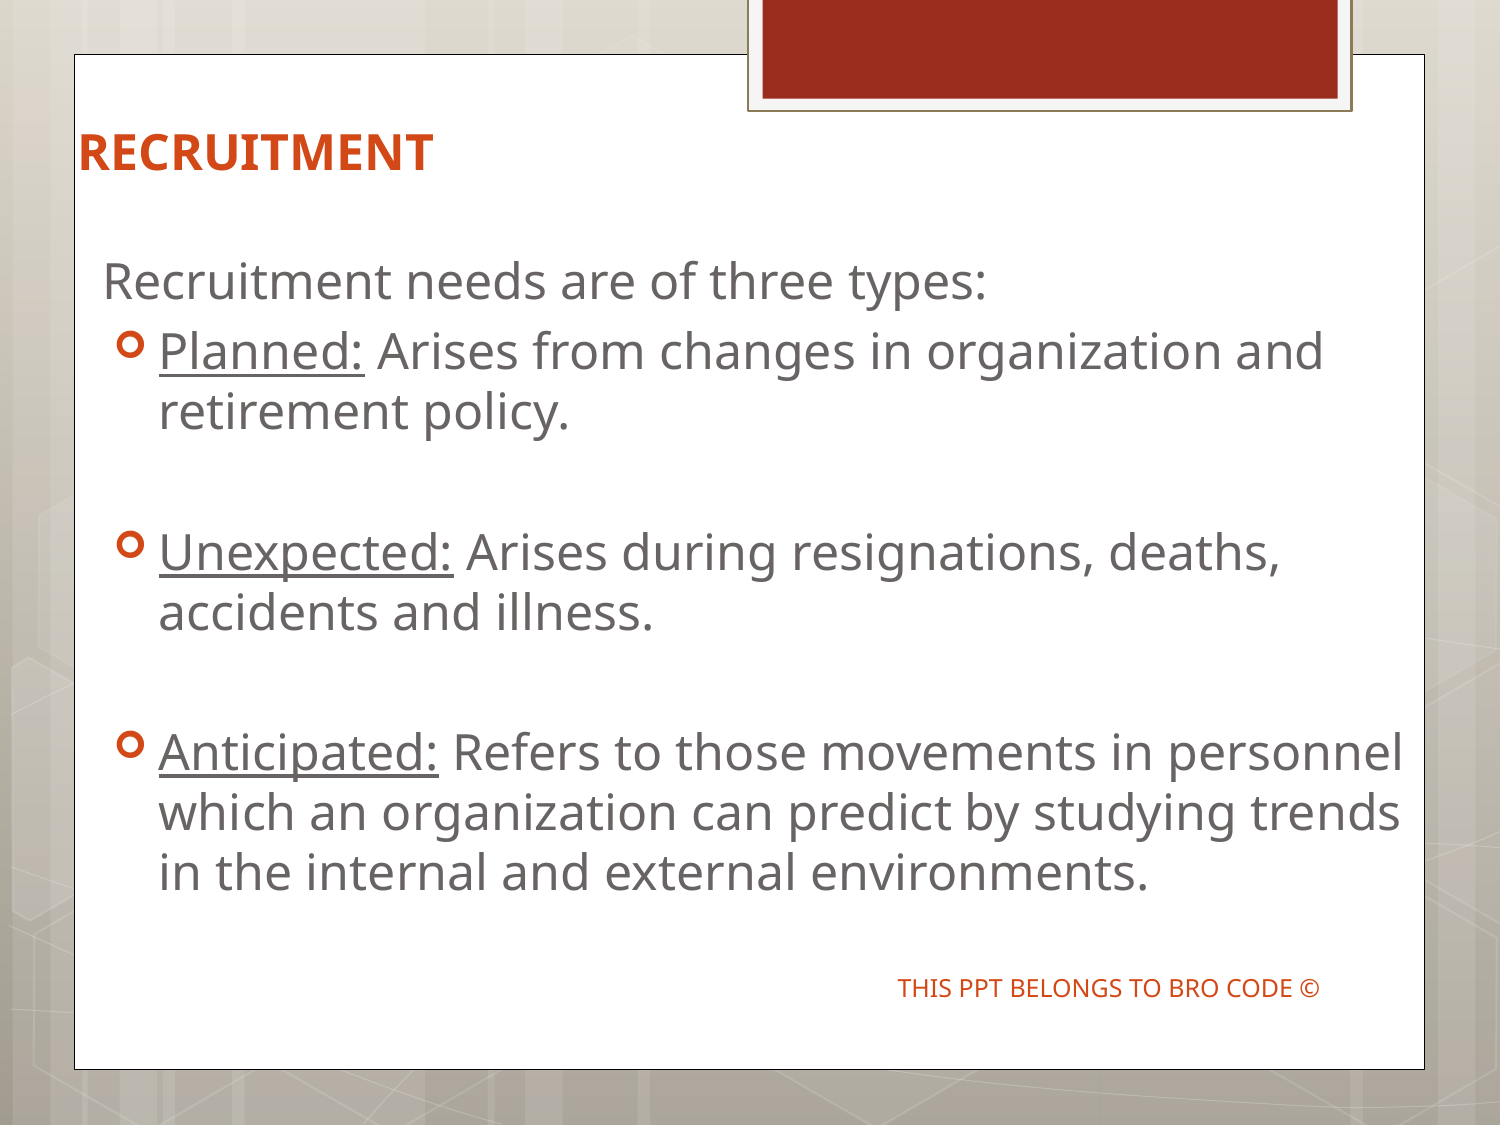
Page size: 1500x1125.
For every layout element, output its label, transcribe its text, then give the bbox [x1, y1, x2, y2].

footer THIS PPT BELONGS TO BRO CODE © [761, 960, 1336, 1020]
title RECRUITMENT [62, 0, 1413, 188]
list Recruitment needs are of three types: Planned: Arises from changes in organization and retirement policy. Unexpected: Arises during resignations, deaths, accidents and illness. Anticipated: Refers to those movements in personnel which an organization can predict by studying trends in the internal and external environments. [87, 212, 1425, 1088]
